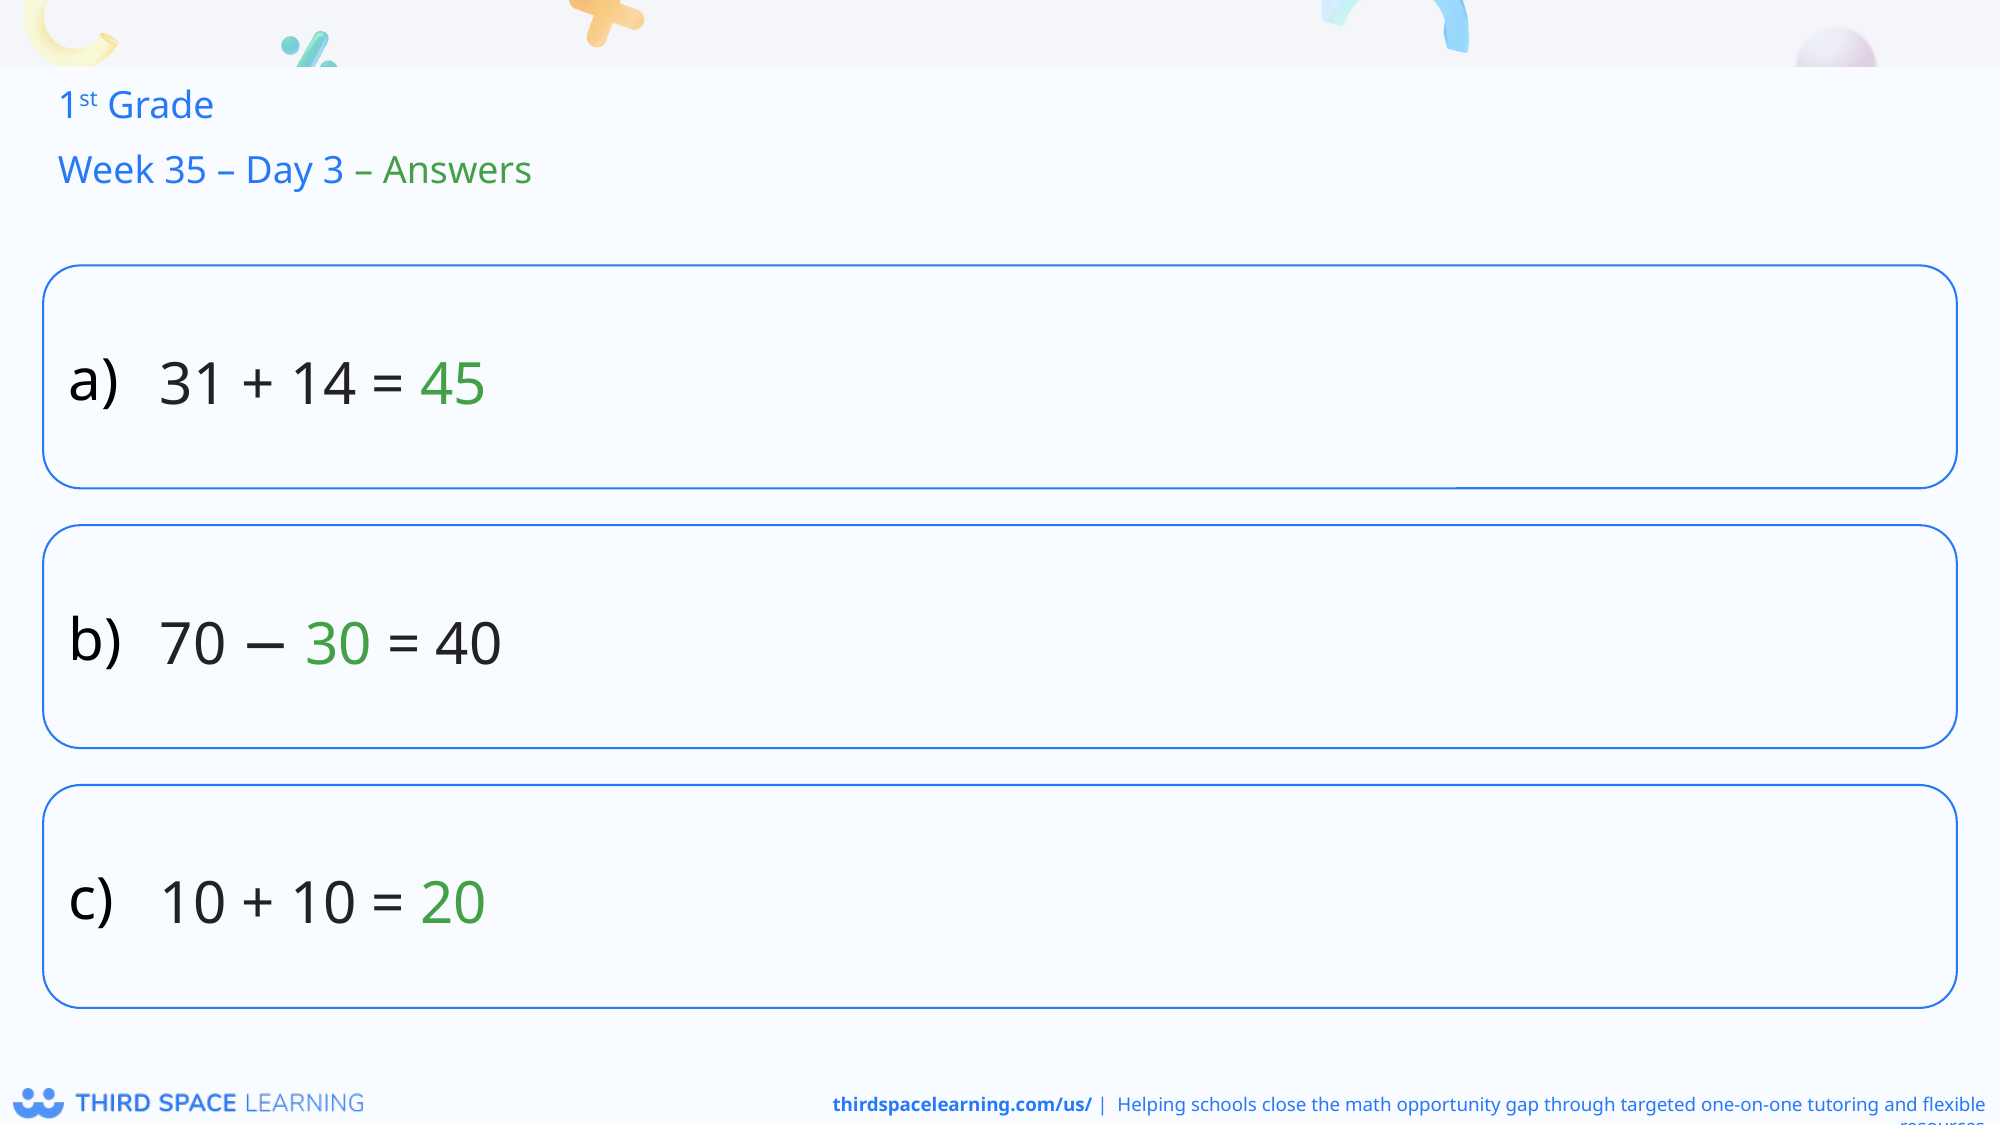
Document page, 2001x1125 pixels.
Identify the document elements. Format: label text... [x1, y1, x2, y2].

list 31 + 14 = 45 [144, 288, 1922, 474]
picture [13, 1088, 365, 1119]
text_box 1st Grade Week 35 – Day 3 – Answers [43, 73, 705, 212]
picture [0, 0, 2000, 67]
list 10 + 10 = 20 [144, 807, 1922, 994]
list 70 − 30 = 40 [144, 548, 1922, 734]
